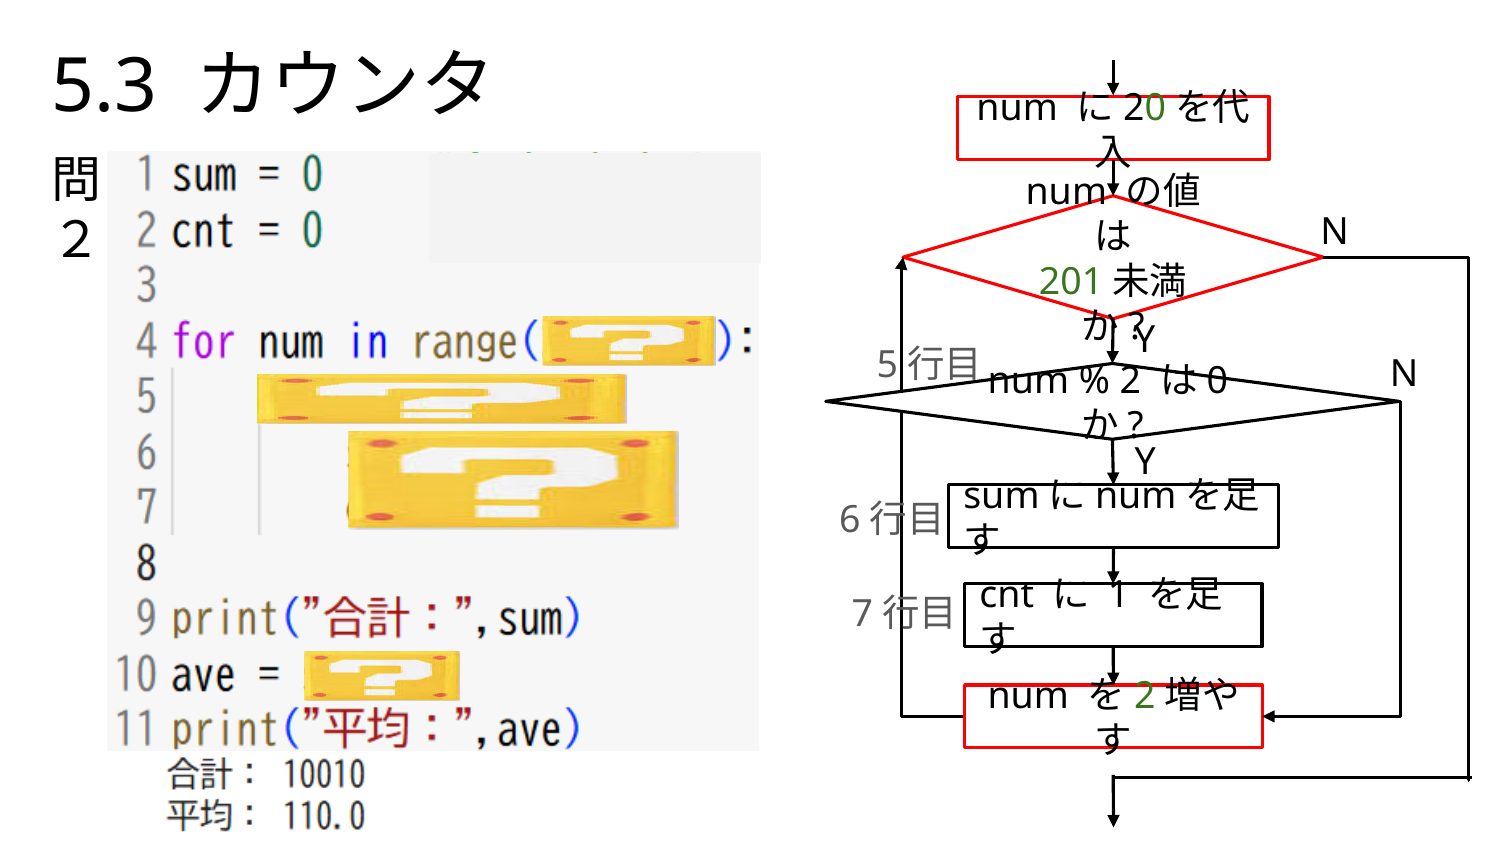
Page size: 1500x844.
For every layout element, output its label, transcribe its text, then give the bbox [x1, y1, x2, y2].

picture [161, 756, 370, 833]
text_box N [1305, 191, 1361, 267]
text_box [902, 256, 965, 717]
text_box num % 2 は0か? [969, 364, 1318, 439]
text_box 6行目 [824, 479, 897, 555]
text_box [1262, 401, 1400, 717]
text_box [1323, 256, 1469, 777]
text_box sumにnumを足す [969, 484, 1257, 548]
text_box num の値は 201未満か? [910, 197, 1305, 319]
picture [107, 150, 759, 752]
text_box 7行目 [969, 574, 977, 650]
text_box Y [1119, 299, 1174, 371]
text_box Y [1119, 422, 1175, 498]
text_box 7行目 [836, 574, 897, 650]
title 5.3 カウンタ [36, 21, 1435, 131]
text_box num に20を代入 [957, 96, 1270, 160]
text_box cnt に 1 を足す [977, 583, 1257, 647]
text_box num を2増やす [964, 684, 1263, 748]
text_box 5行目 [969, 324, 1002, 400]
text_box 問 ２ [36, 132, 122, 283]
text_box 5行目 [861, 324, 897, 400]
text_box num % 2 は0か? [825, 396, 897, 411]
